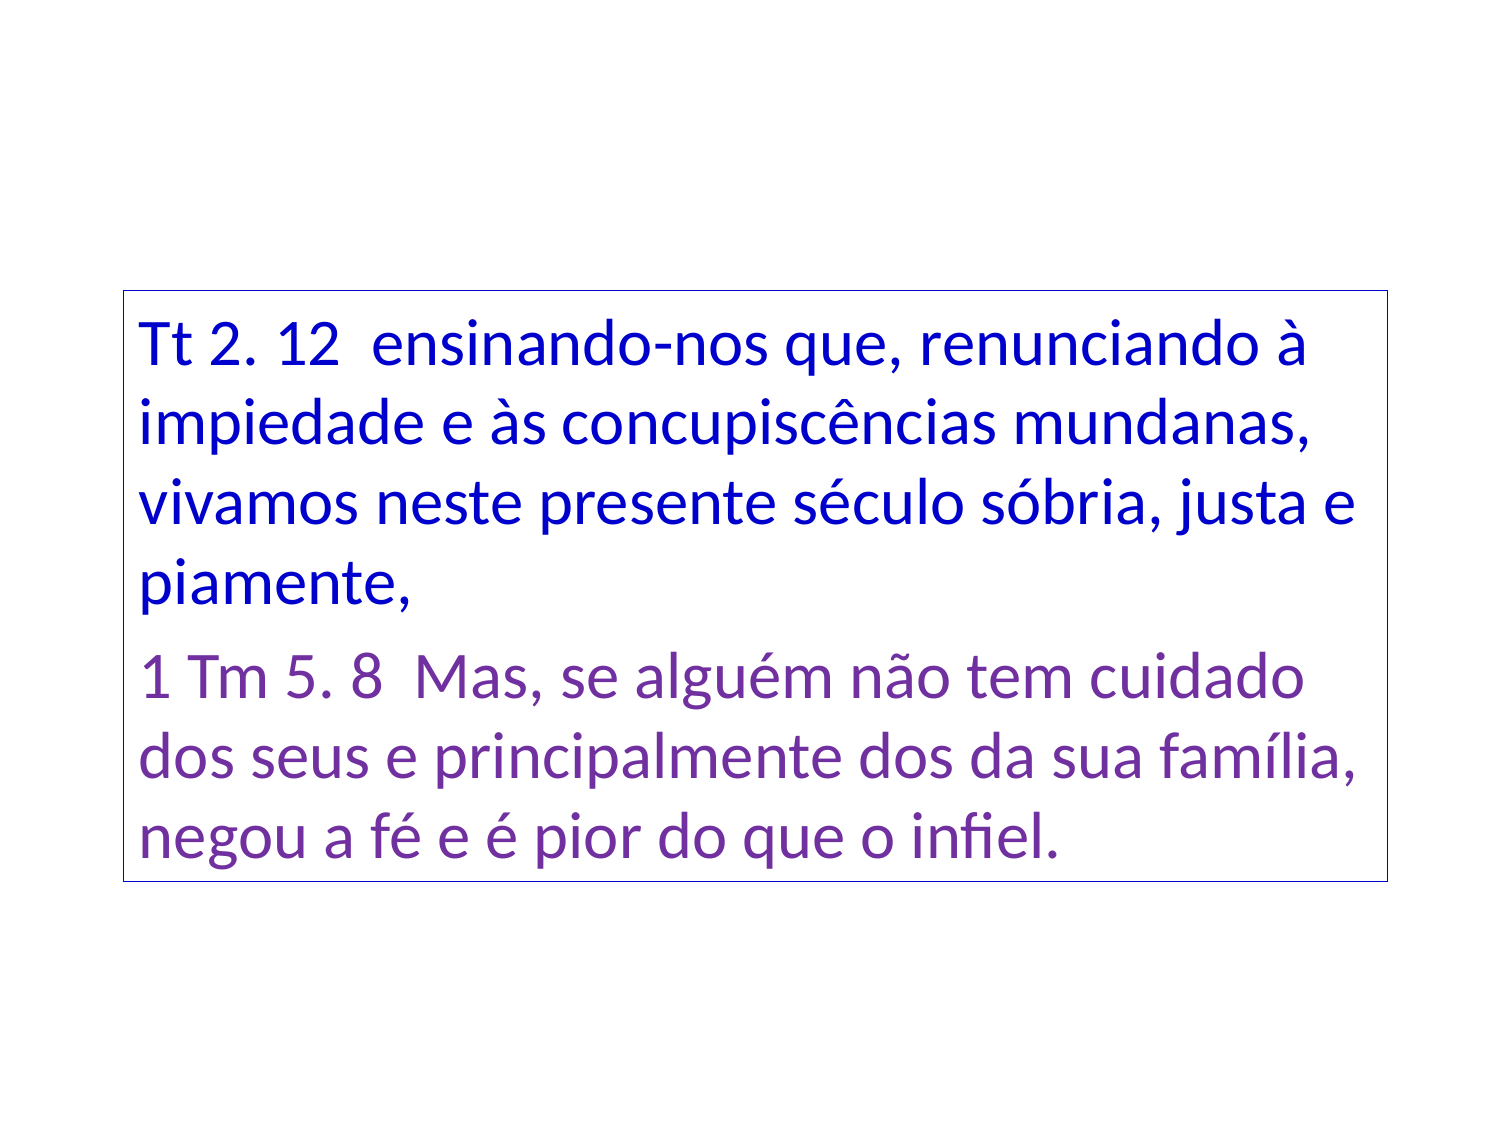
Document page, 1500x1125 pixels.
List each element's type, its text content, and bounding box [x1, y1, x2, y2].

list Tt 2. 12 ensinando-nos que, renunciando à impiedade e às concupiscências mundanas, vivamos neste presente século sóbria, justa e piamente, 1 Tm 5. 8 Mas, se alguém não tem cuidado dos seus e principalmente dos da sua família, negou a fé e é pior do que o infiel. [123, 290, 1388, 882]
